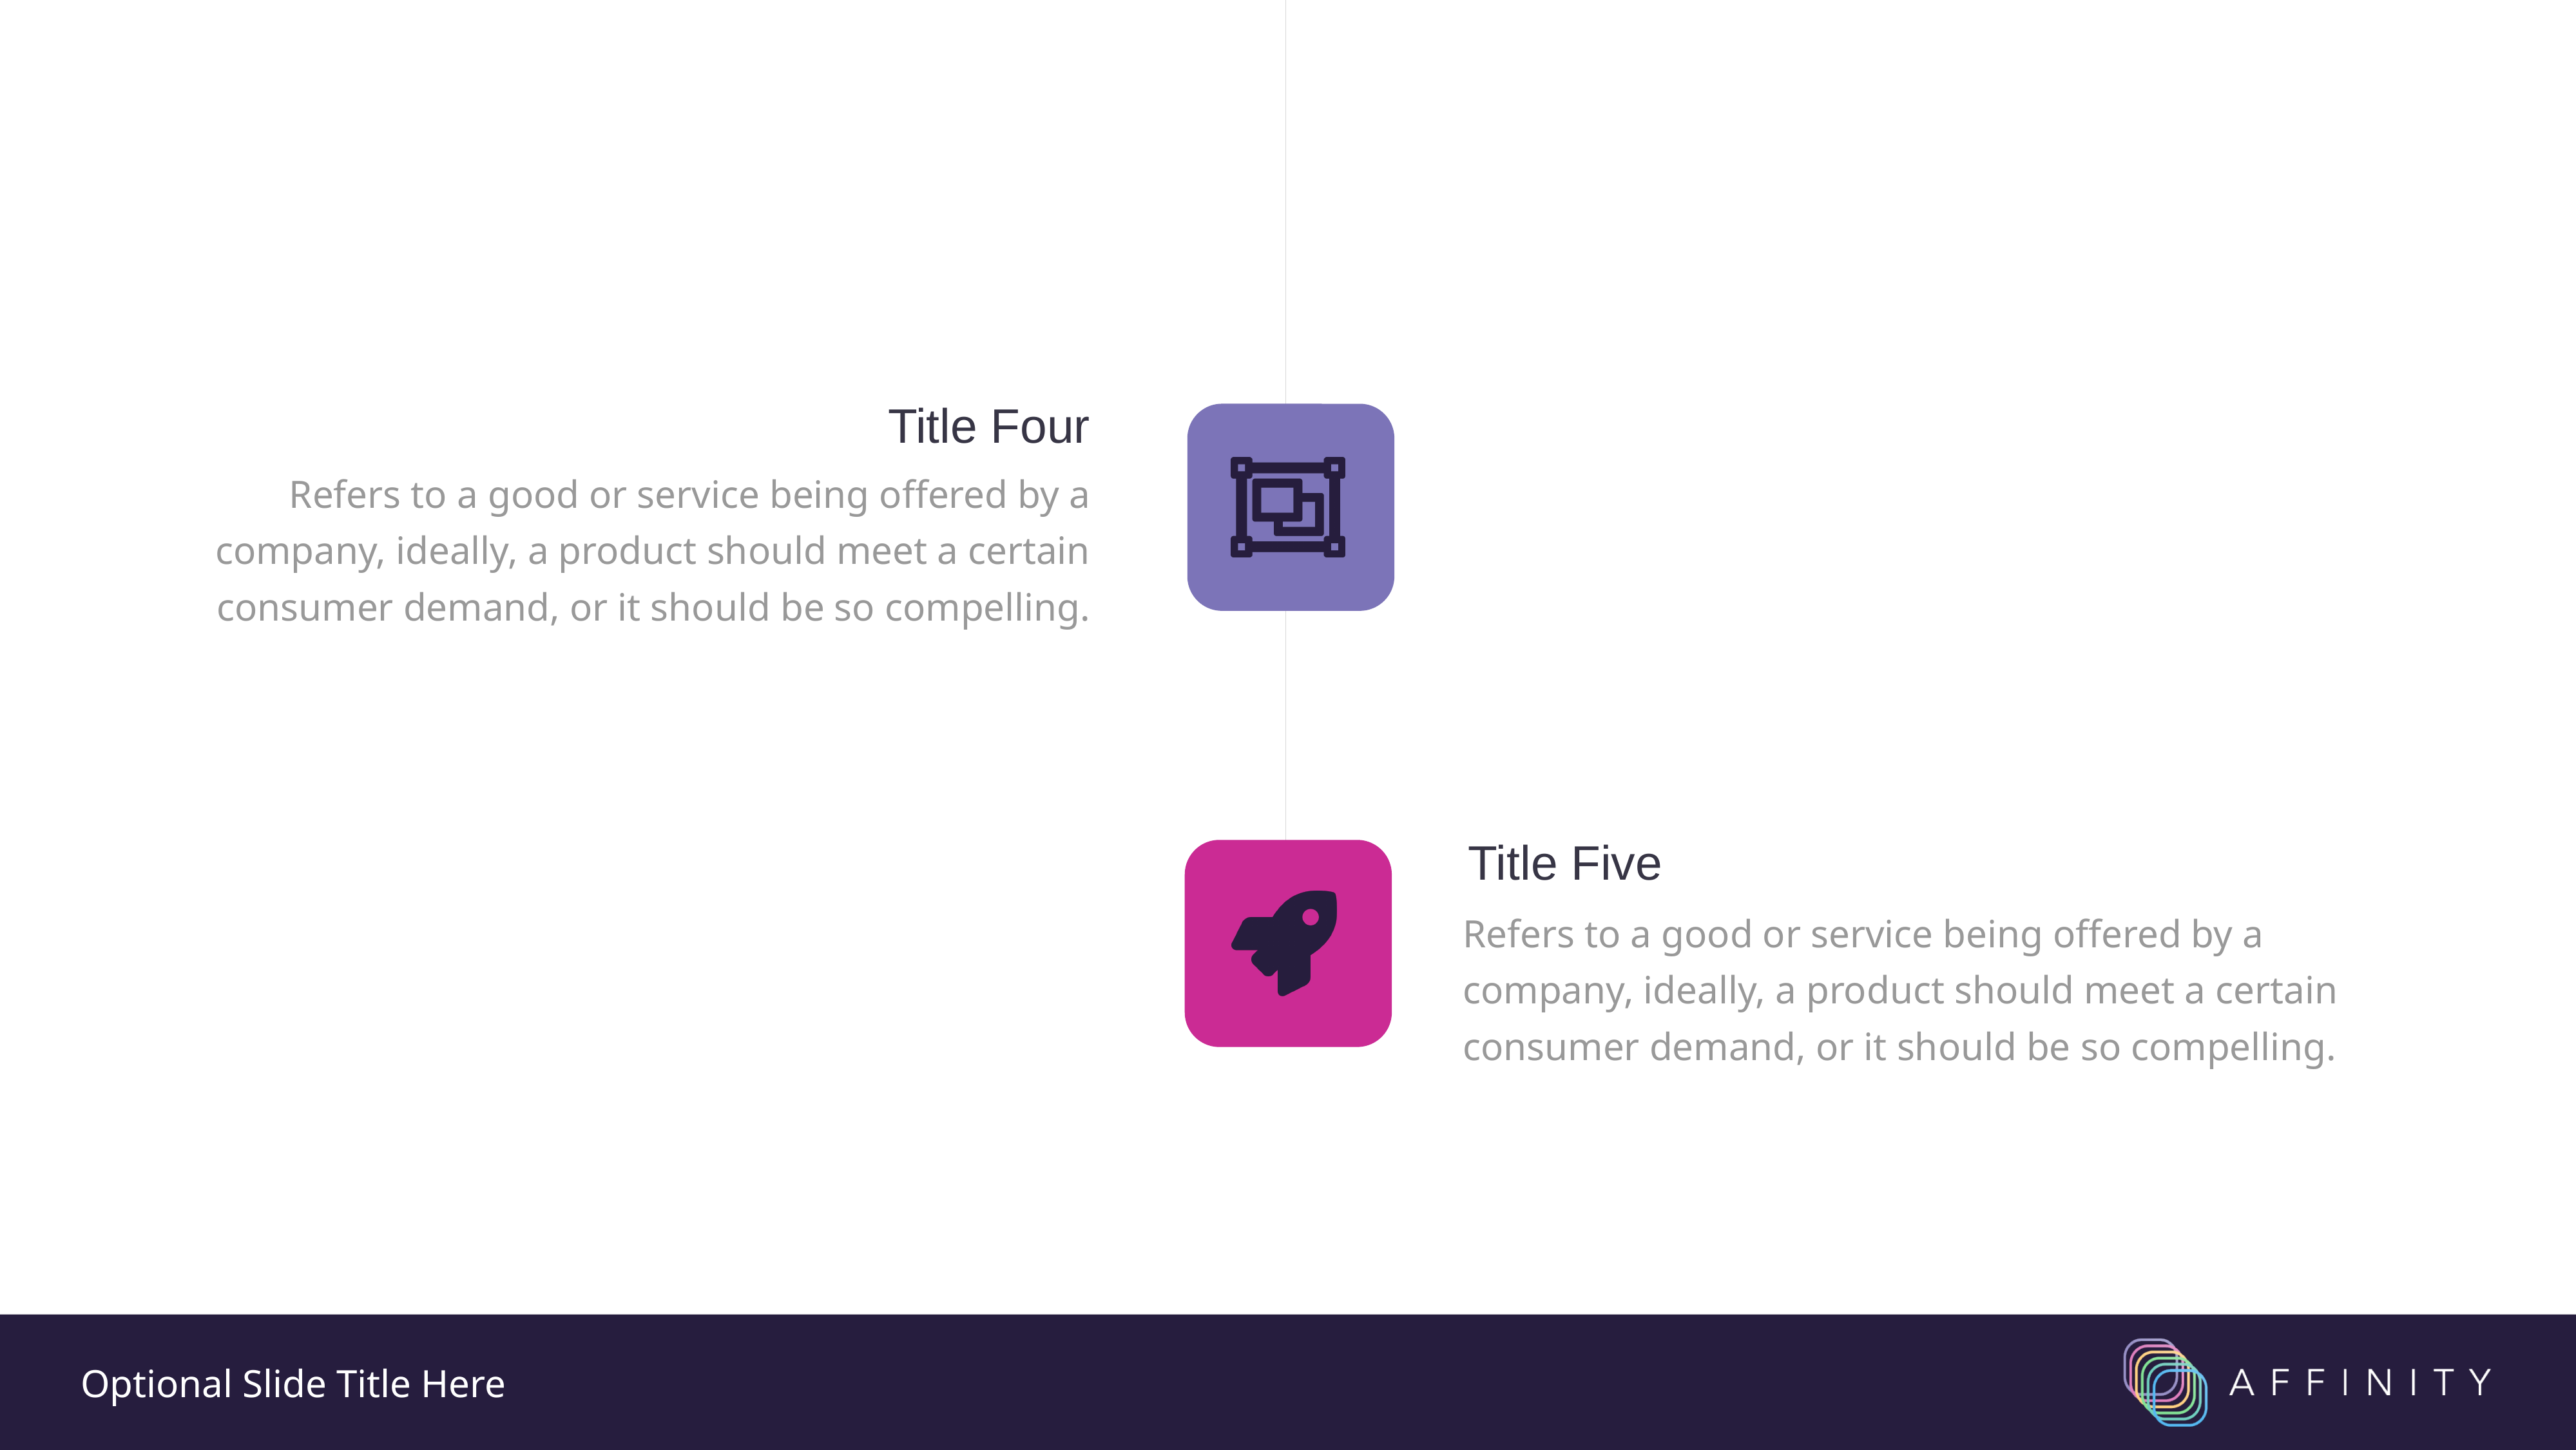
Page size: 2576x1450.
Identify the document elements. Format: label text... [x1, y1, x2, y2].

text_box Refers to a good or service being offered by a company, ideally, a product should meet a certain consumer demand, or it should be so compelling. [191, 447, 1102, 640]
text_box Refers to a good or service being offered by a company, ideally, a product should meet a certain consumer demand, or it should be so compelling. [1451, 887, 2361, 1079]
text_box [1184, 840, 1392, 1047]
picture [2121, 1335, 2494, 1430]
picture [1230, 457, 1345, 558]
text_box Title Five [1463, 826, 1986, 894]
text_box Title Four [572, 390, 1095, 458]
text_box [1187, 403, 1395, 611]
text_box Optional Slide Title Here [75, 1355, 1131, 1410]
